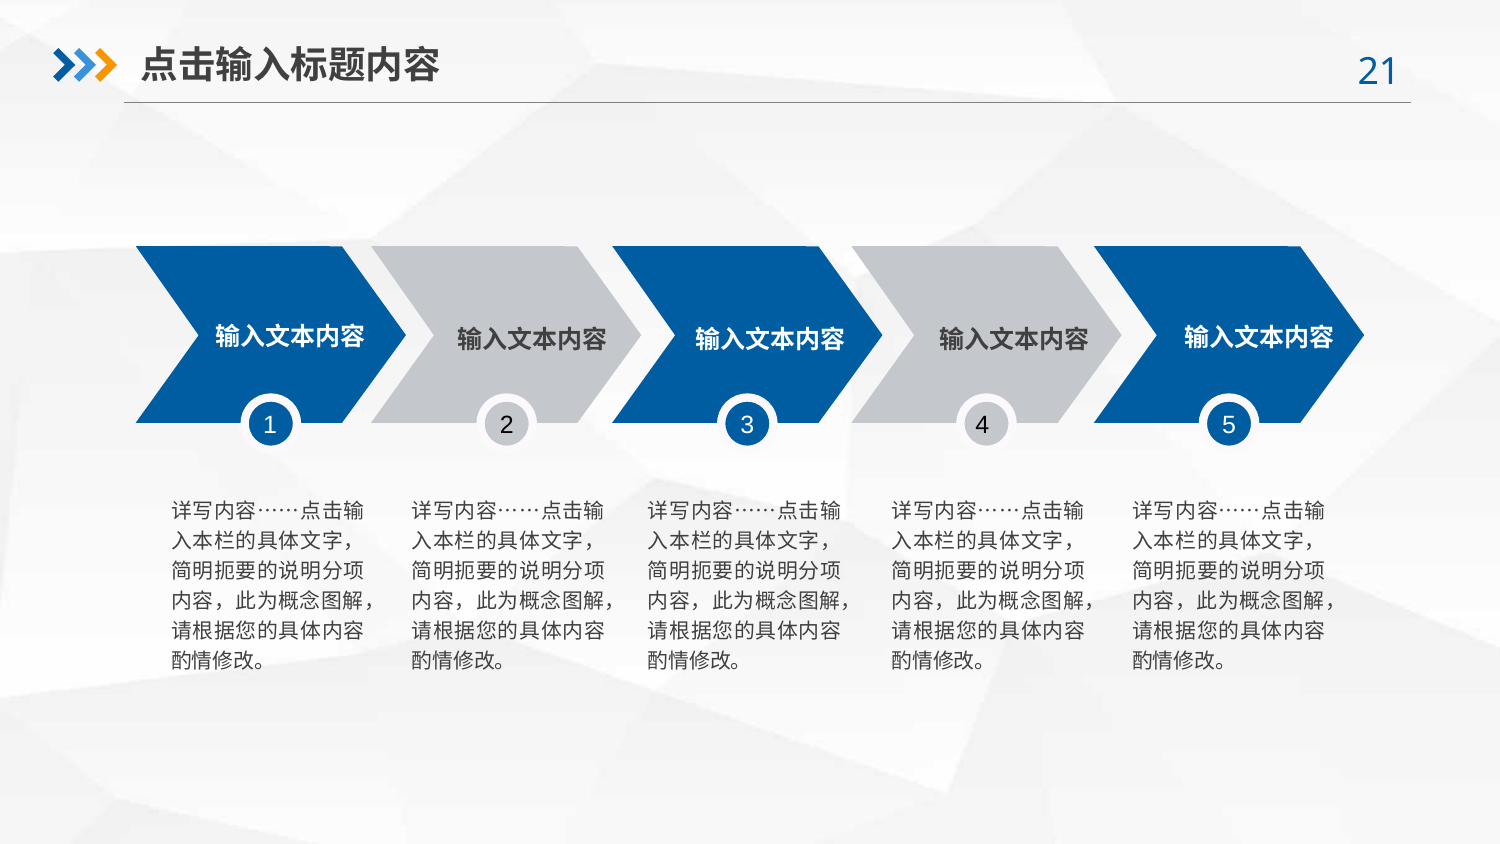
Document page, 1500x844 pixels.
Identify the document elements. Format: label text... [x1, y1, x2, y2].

picture [0, 0, 1500, 844]
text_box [851, 245, 1092, 423]
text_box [370, 245, 610, 423]
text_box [960, 397, 1013, 451]
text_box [1093, 245, 1365, 423]
text_box 点击输入标题内容 [140, 32, 491, 95]
text_box 详写内容……点击输入本栏的具体文字，简明扼要的说明分项内容，此为概念图解，请根据您的具体内容酌情修改。 [891, 492, 1085, 673]
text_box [611, 245, 850, 423]
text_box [480, 397, 534, 451]
text_box 详写内容……点击输入本栏的具体文字，简明扼要的说明分项内容，此为概念图解，请根据您的具体内容酌情修改。 [647, 492, 842, 673]
text_box 详写内容……点击输入本栏的具体文字，简明扼要的说明分项内容，此为概念图解，请根据您的具体内容酌情修改。 [171, 492, 365, 673]
text_box 详写内容……点击输入本栏的具体文字，简明扼要的说明分项内容，此为概念图解，请根据您的具体内容酌情修改。 [411, 492, 605, 673]
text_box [1202, 397, 1256, 451]
text_box 详写内容……点击输入本栏的具体文字，简明扼要的说明分项内容，此为概念图解，请根据您的具体内容酌情修改。 [1132, 492, 1326, 673]
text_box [244, 397, 298, 451]
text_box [135, 245, 369, 423]
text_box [720, 397, 774, 451]
